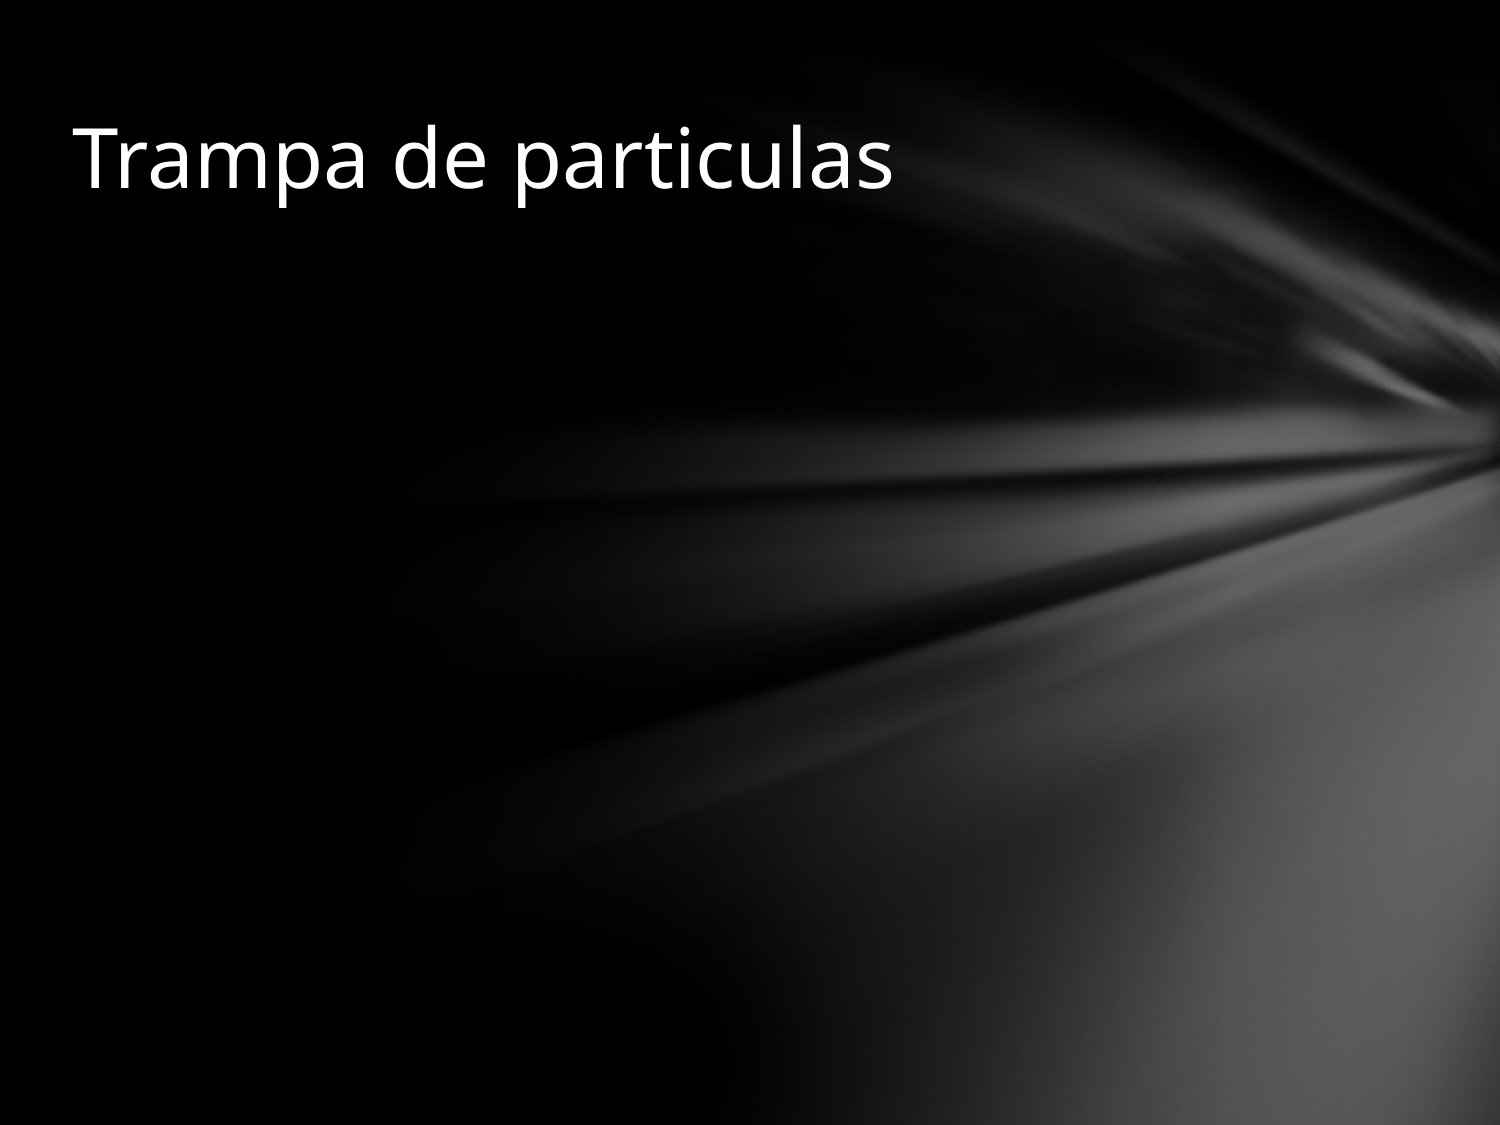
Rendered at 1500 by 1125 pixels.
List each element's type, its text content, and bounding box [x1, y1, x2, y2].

title Trampa de particulas [57, 37, 1318, 213]
